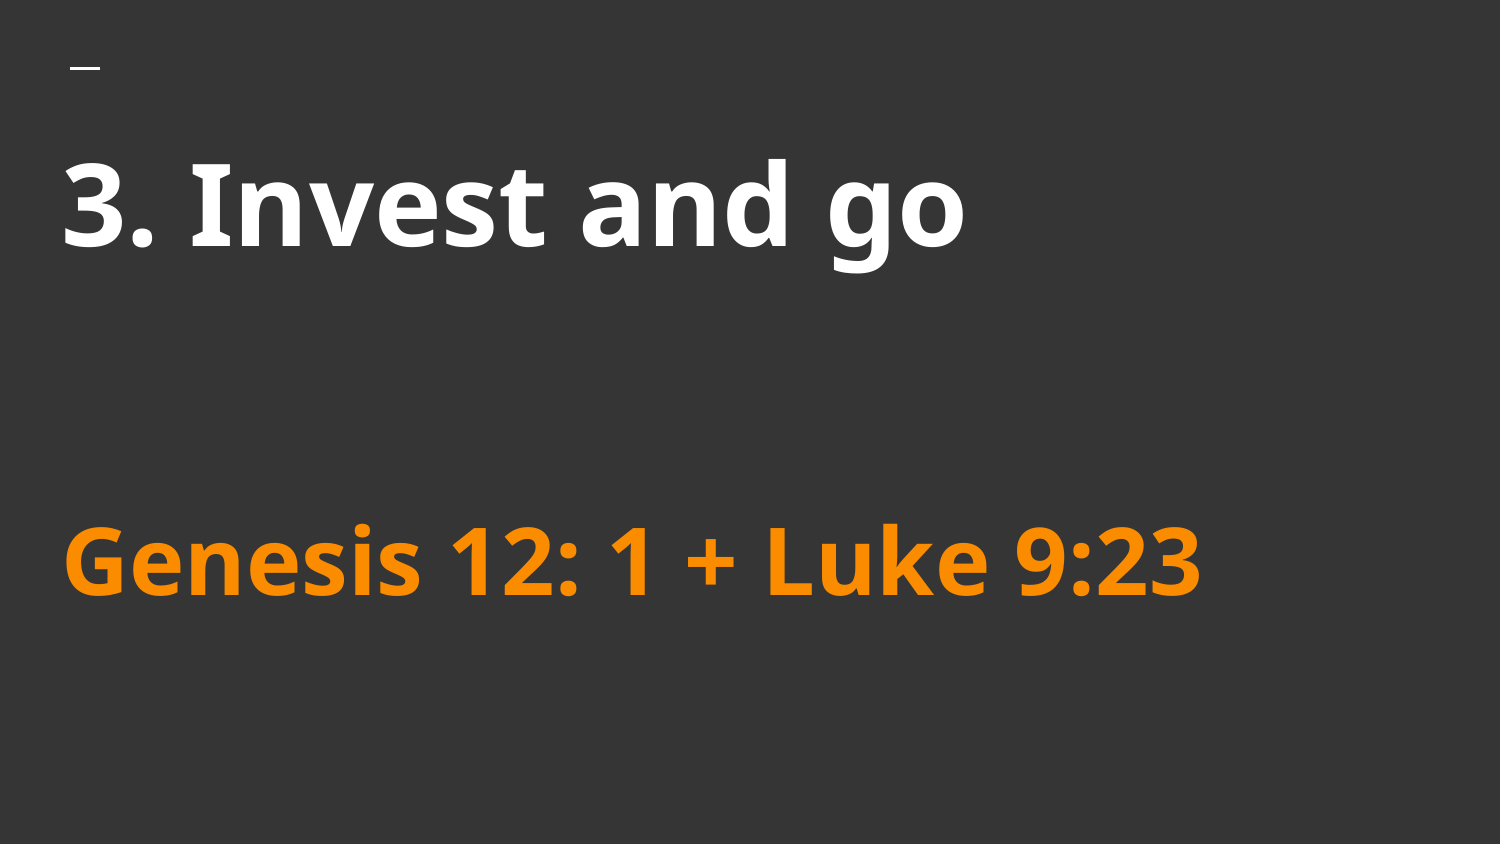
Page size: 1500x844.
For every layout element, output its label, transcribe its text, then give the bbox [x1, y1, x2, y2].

title 3. Invest and go Genesis 12: 1 + Luke 9:23 [46, 116, 1461, 747]
